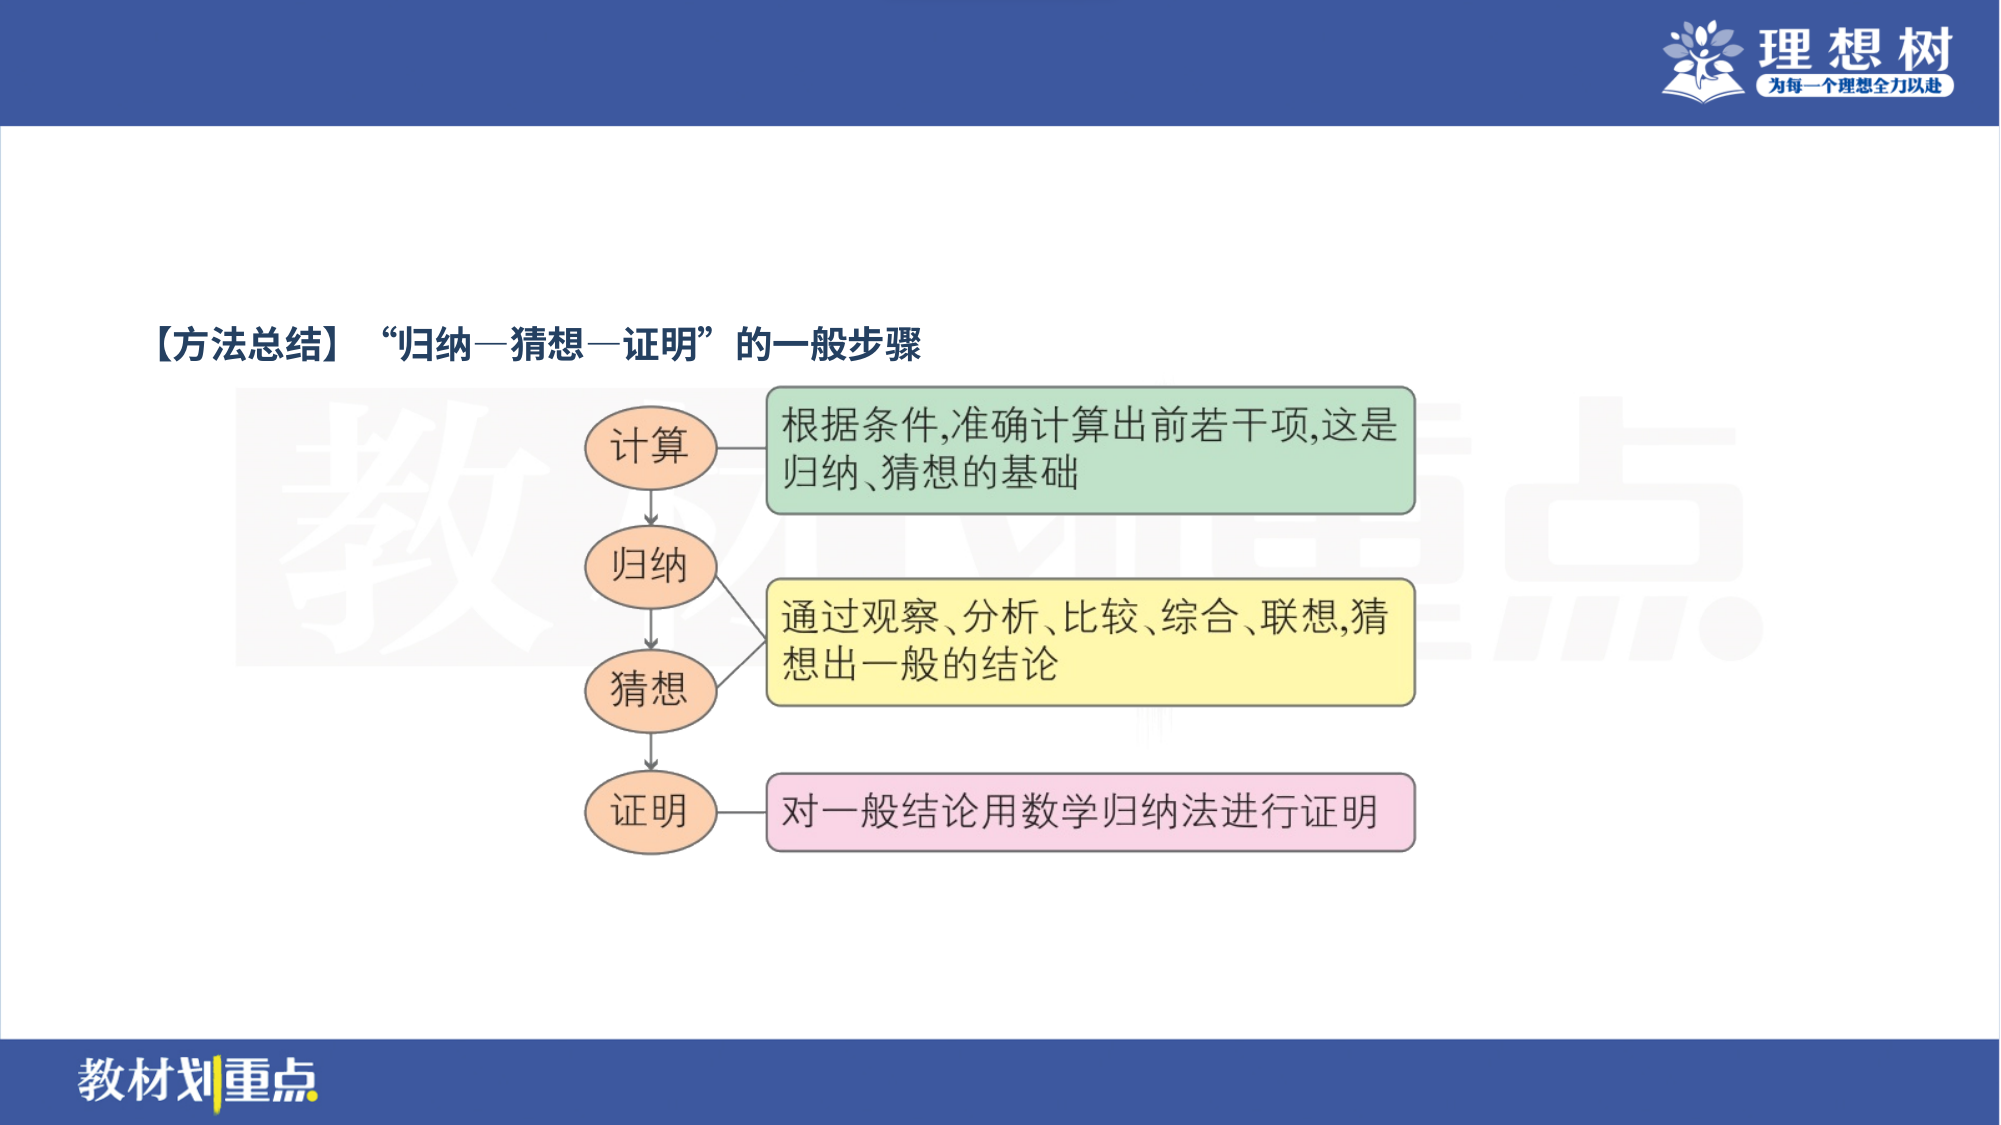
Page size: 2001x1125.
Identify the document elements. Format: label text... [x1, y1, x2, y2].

picture [0, 0, 2000, 1125]
text_box 【方法总结】“归纳—猜想—证明”的一般步骤 [88, 299, 1911, 359]
